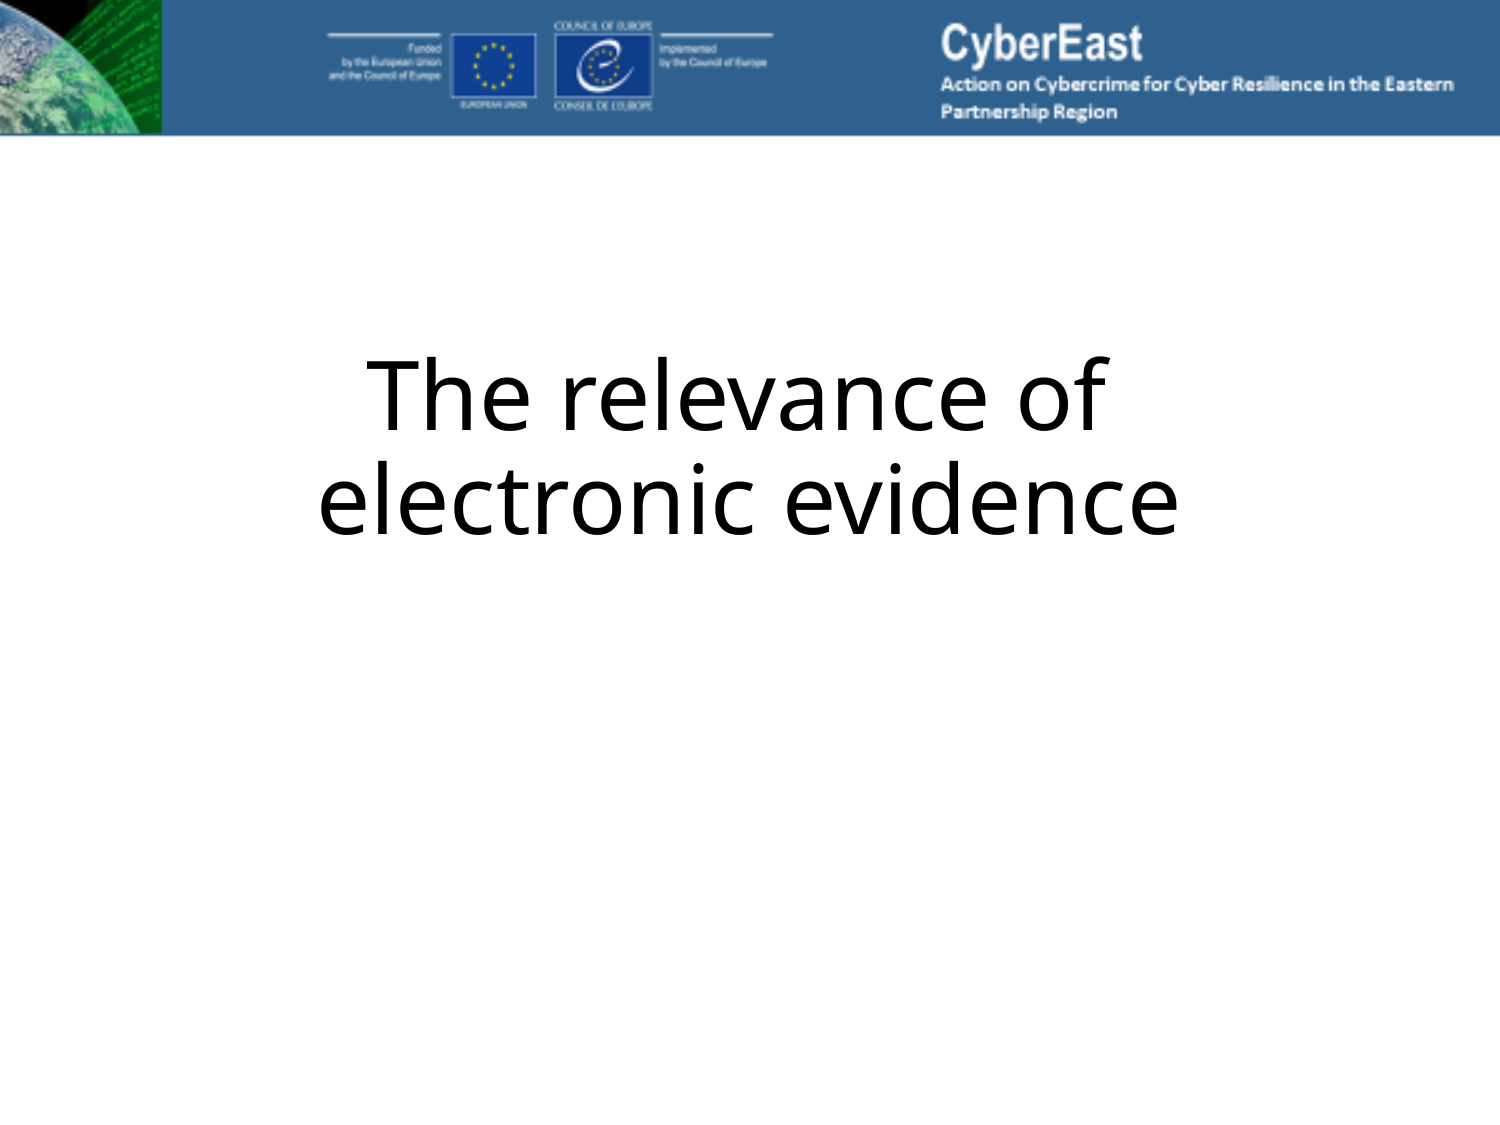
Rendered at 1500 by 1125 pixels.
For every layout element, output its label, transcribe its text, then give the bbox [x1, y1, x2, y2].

picture [0, 0, 1500, 1125]
title The relevance of electronic evidence [111, 339, 1387, 563]
